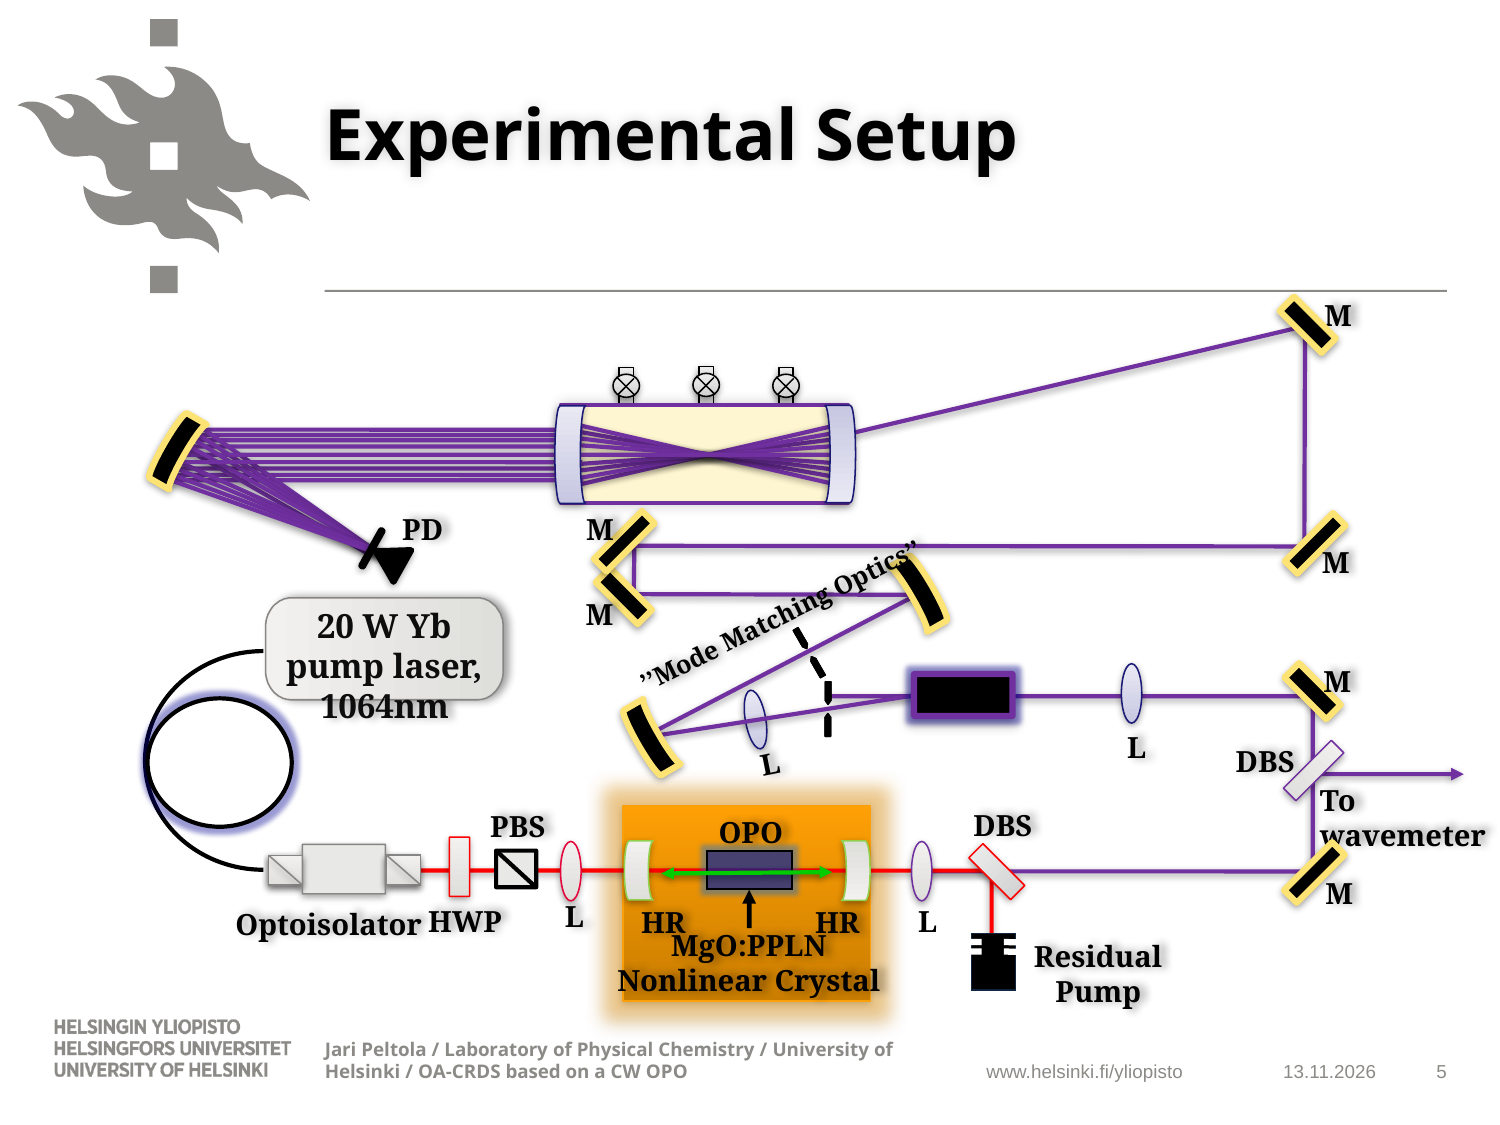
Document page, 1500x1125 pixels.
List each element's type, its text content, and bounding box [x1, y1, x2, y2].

picture [53, 1017, 292, 1079]
title Experimental Setup [324, 89, 1448, 280]
slide_number 5 [1376, 1027, 1447, 1083]
footer Jari Peltola / Laboratory of Physical Chemistry / University of Helsinki / OA-CRDS based on a CW OPO [324, 1027, 916, 1083]
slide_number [1230, 1027, 1376, 1083]
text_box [144, 290, 1500, 1018]
